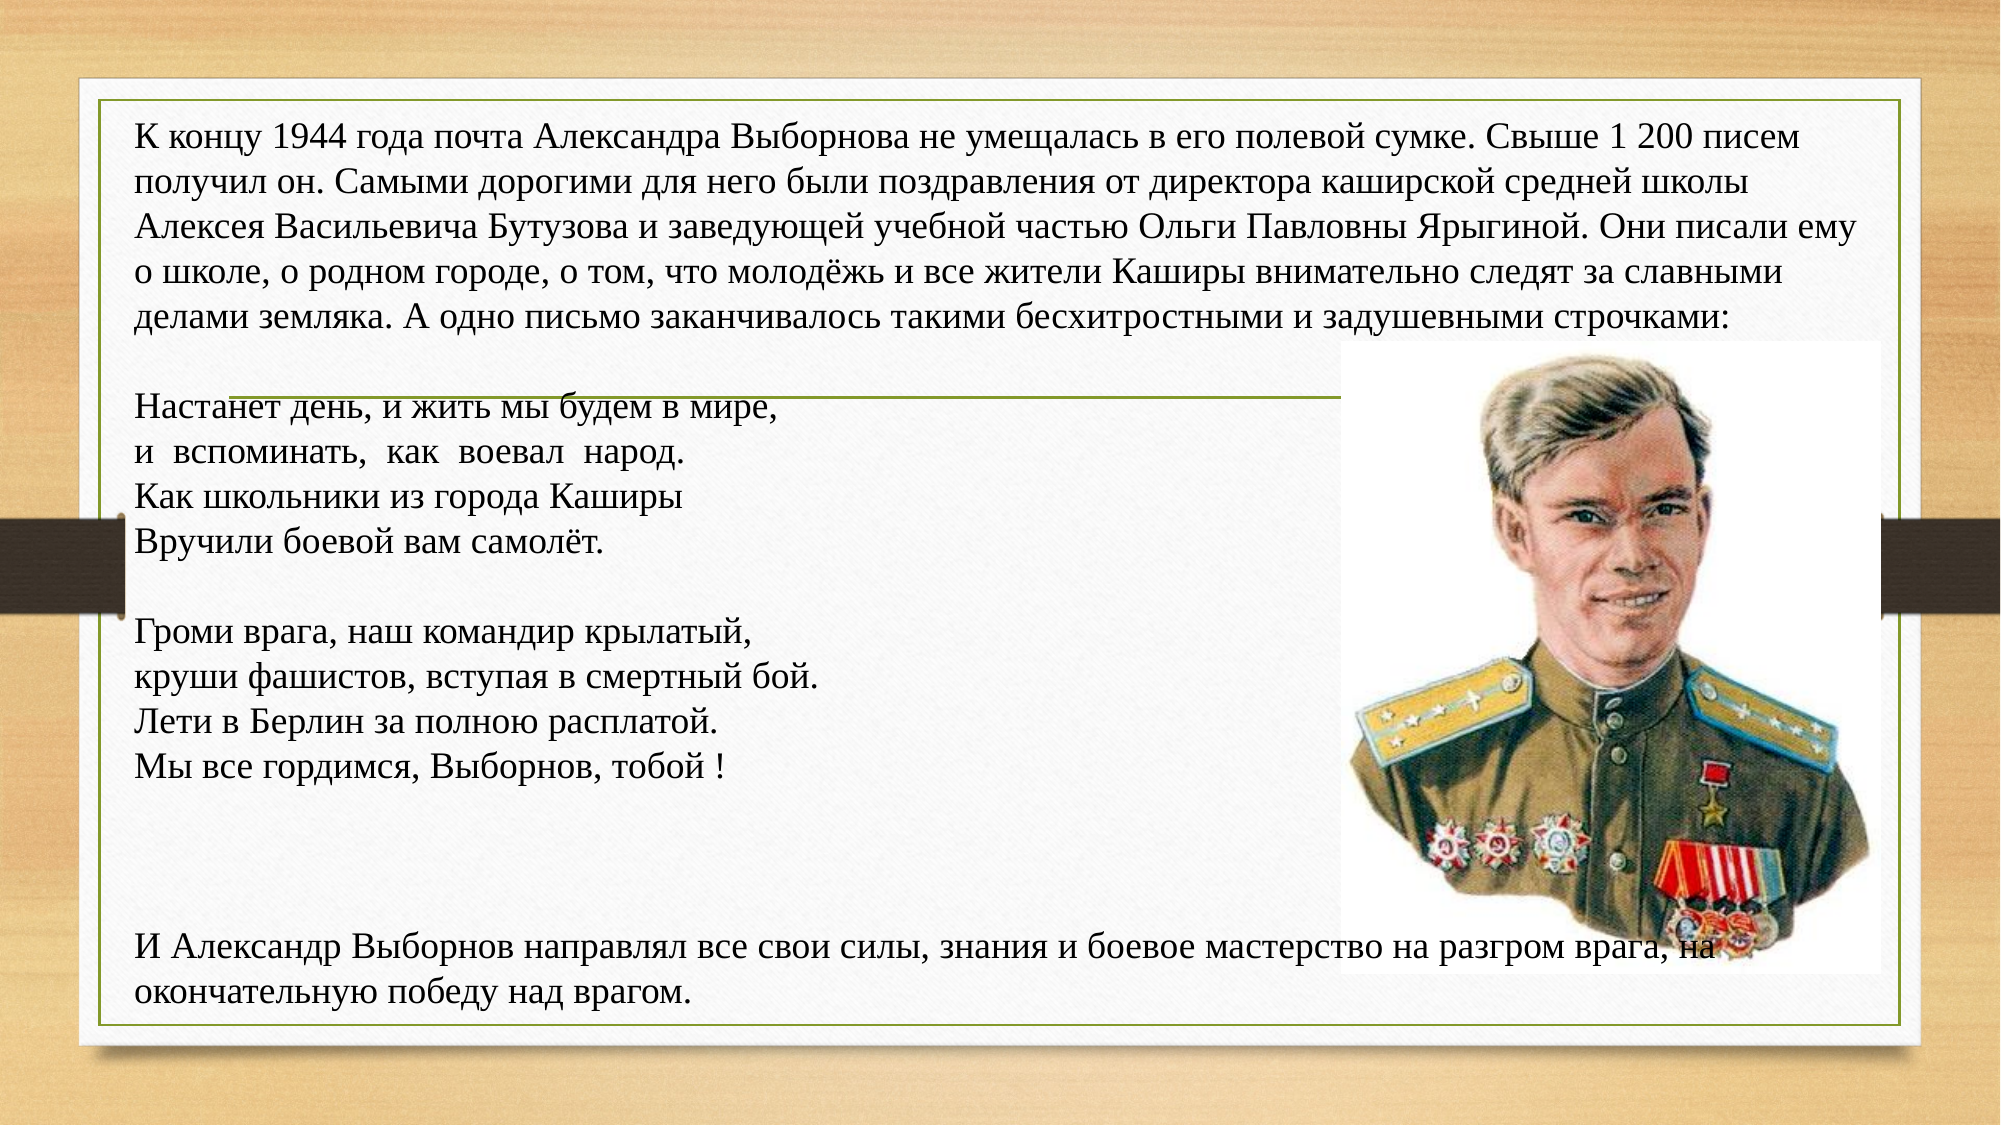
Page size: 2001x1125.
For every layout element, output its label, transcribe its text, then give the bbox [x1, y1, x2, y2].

text_box К концу 1944 года почта Александра Выборнова не умещалась в его полевой сумке. Свыше 1 200 писем получил он. Самыми дорогими для него были поздравления от директора каширской средней школы Алексея Васильевича Бутузова и заведующей учебной частью Ольги Павловны Ярыгиной. Они писали ему о школе, о родном городе, о том, что молодёжь и все жители Каширы внимательно следят за славными делами земляка. А одно письмо заканчивалось такими бесхитростными и задушевными строчками: Настанет день, и жить мы будем в мире, и вспоминать, как воевал народ. Как школьники из города Каширы Вручили боевой вам самолёт. Громи врага, наш командир крылатый, круши фашистов, вступая в смертный бой. Лети в Берлин за полною расплатой. Мы все гордимся, Выборнов, тобой ! И Александр Выборнов направлял все свои силы, знания и боевое мастерство на разгром врага, на окончательную победу над врагом. [119, 103, 1881, 1018]
picture [0, 0, 2001, 1125]
